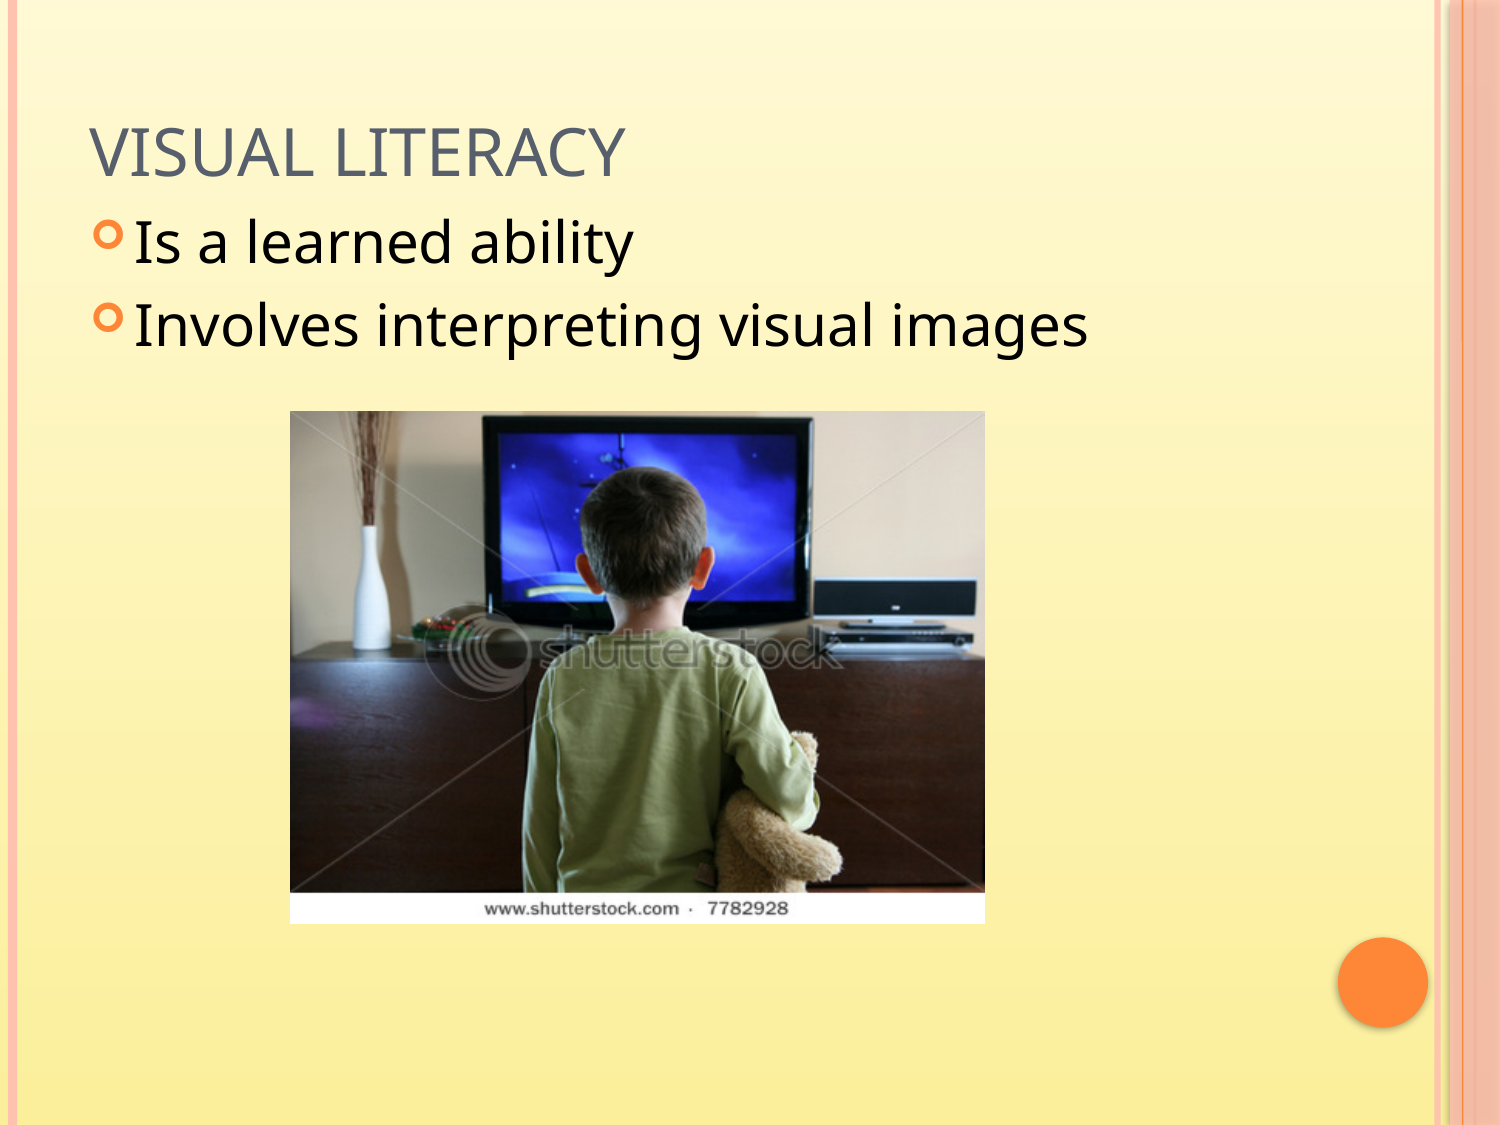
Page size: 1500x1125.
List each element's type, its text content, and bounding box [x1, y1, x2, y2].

title Visual Literacy [75, 45, 1425, 197]
picture [289, 411, 986, 924]
list Is a learned ability Involves interpreting visual images [74, 197, 1426, 971]
